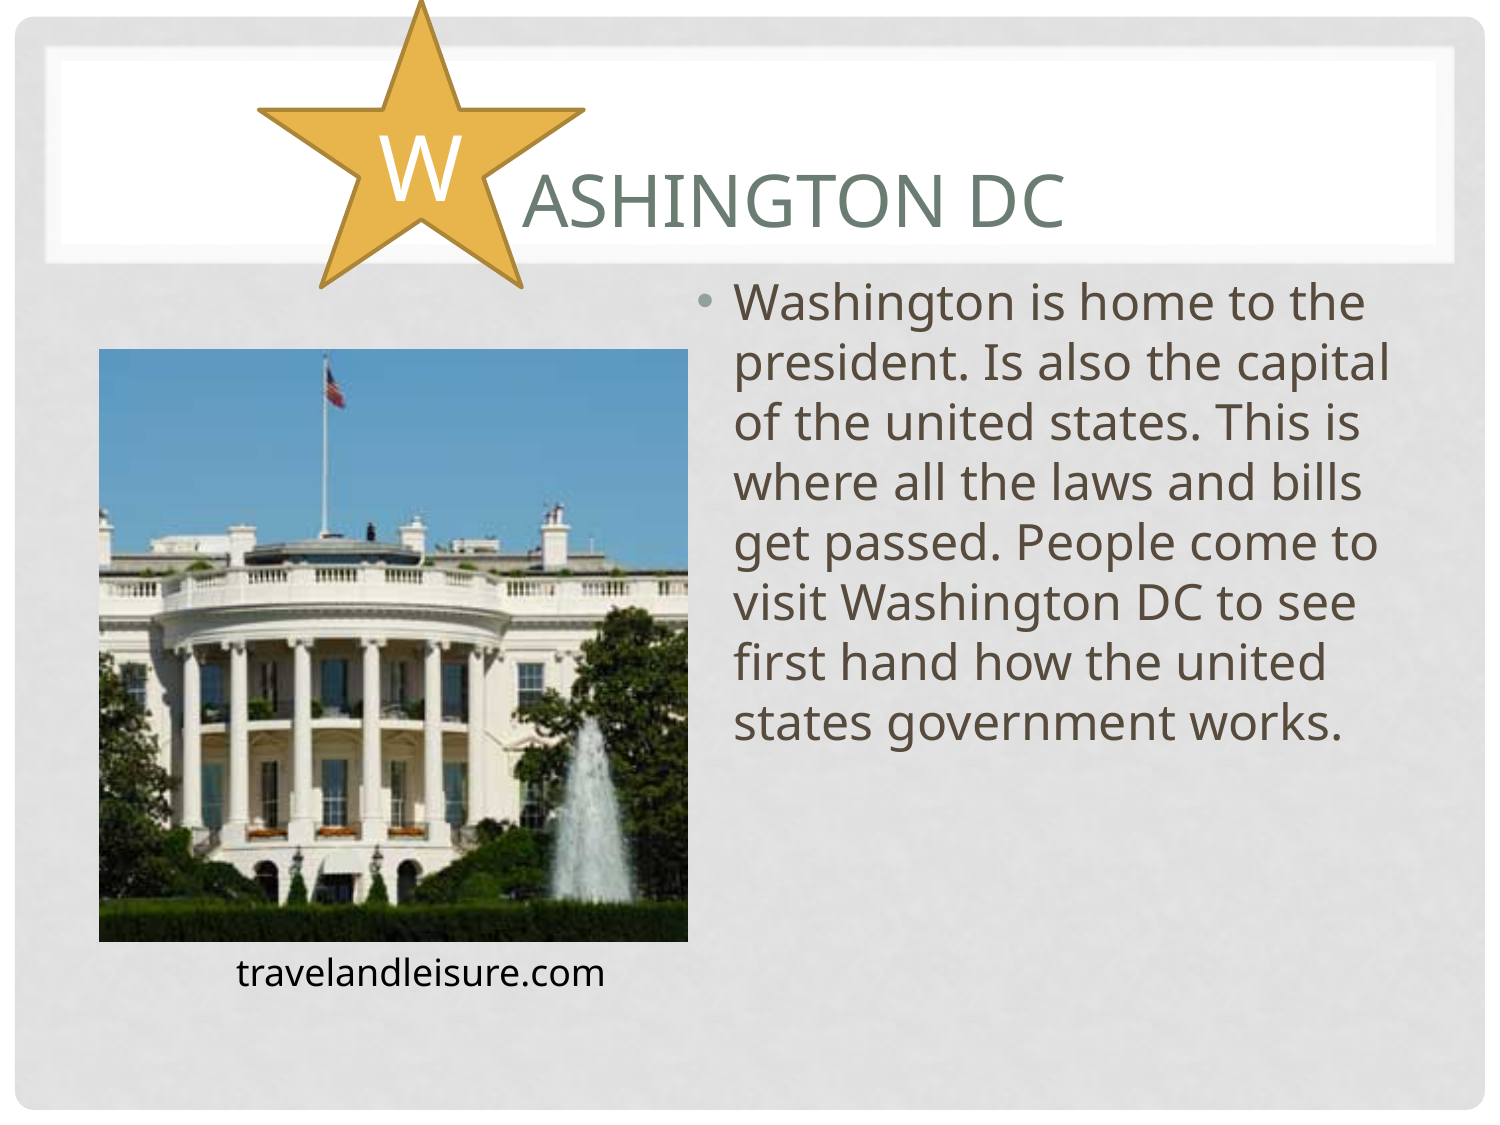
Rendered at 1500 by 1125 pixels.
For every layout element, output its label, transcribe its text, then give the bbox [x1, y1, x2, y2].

picture [99, 349, 688, 942]
list Washington is home to the president. Is also the capital of the united states. This is where all the laws and bills get passed. People come to visit Washington DC to see first hand how the united states government works. [662, 262, 1425, 1005]
text_box travelandleisure.com [221, 942, 622, 1002]
text_box W [256, 0, 586, 290]
title ashington Dc [324, 104, 1188, 292]
